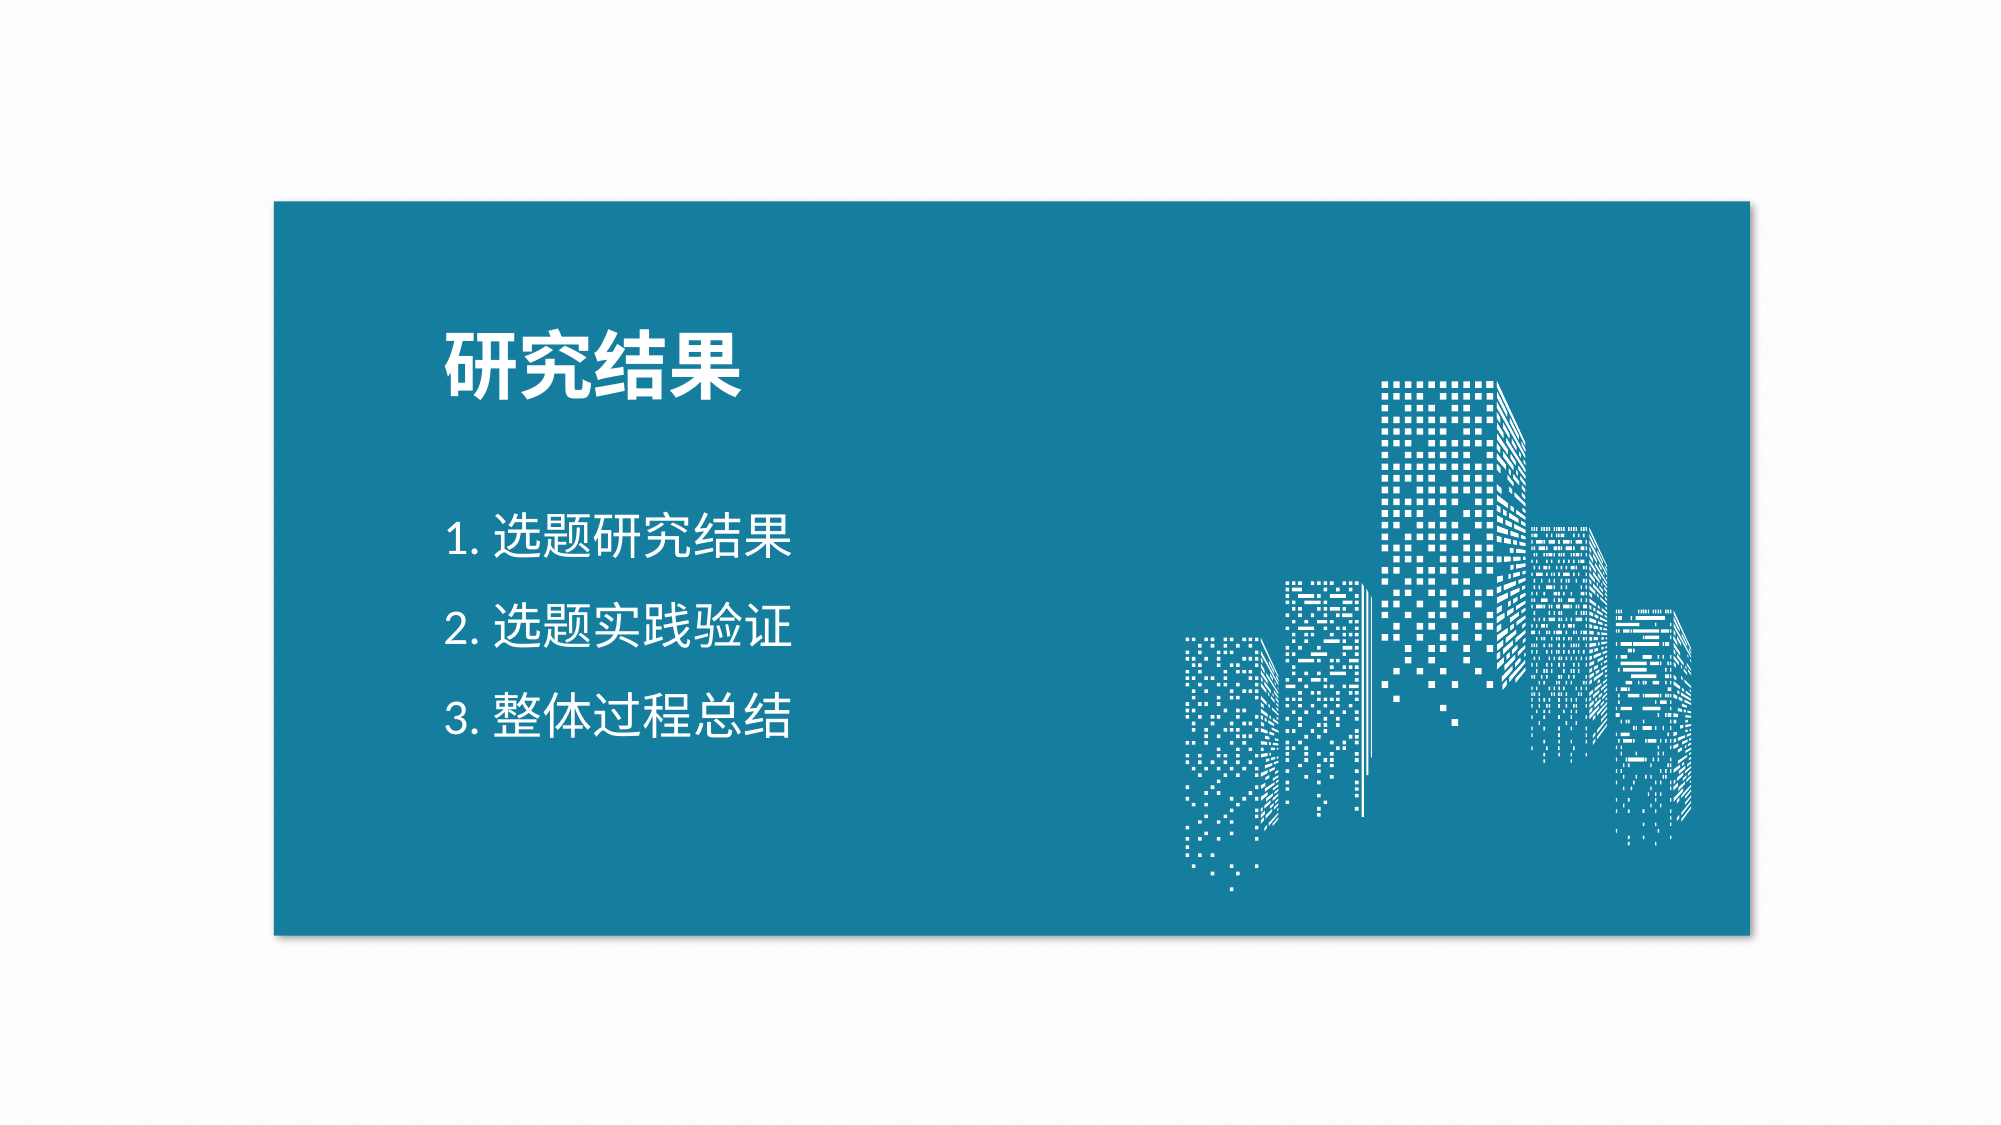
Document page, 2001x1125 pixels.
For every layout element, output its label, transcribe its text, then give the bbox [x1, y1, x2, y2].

text_box 1.选题研究结果 2.选题实践验证 3.整体过程总结 [428, 466, 912, 752]
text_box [1185, 381, 1692, 892]
text_box [273, 200, 1751, 937]
text_box 研究结果 [428, 310, 826, 416]
